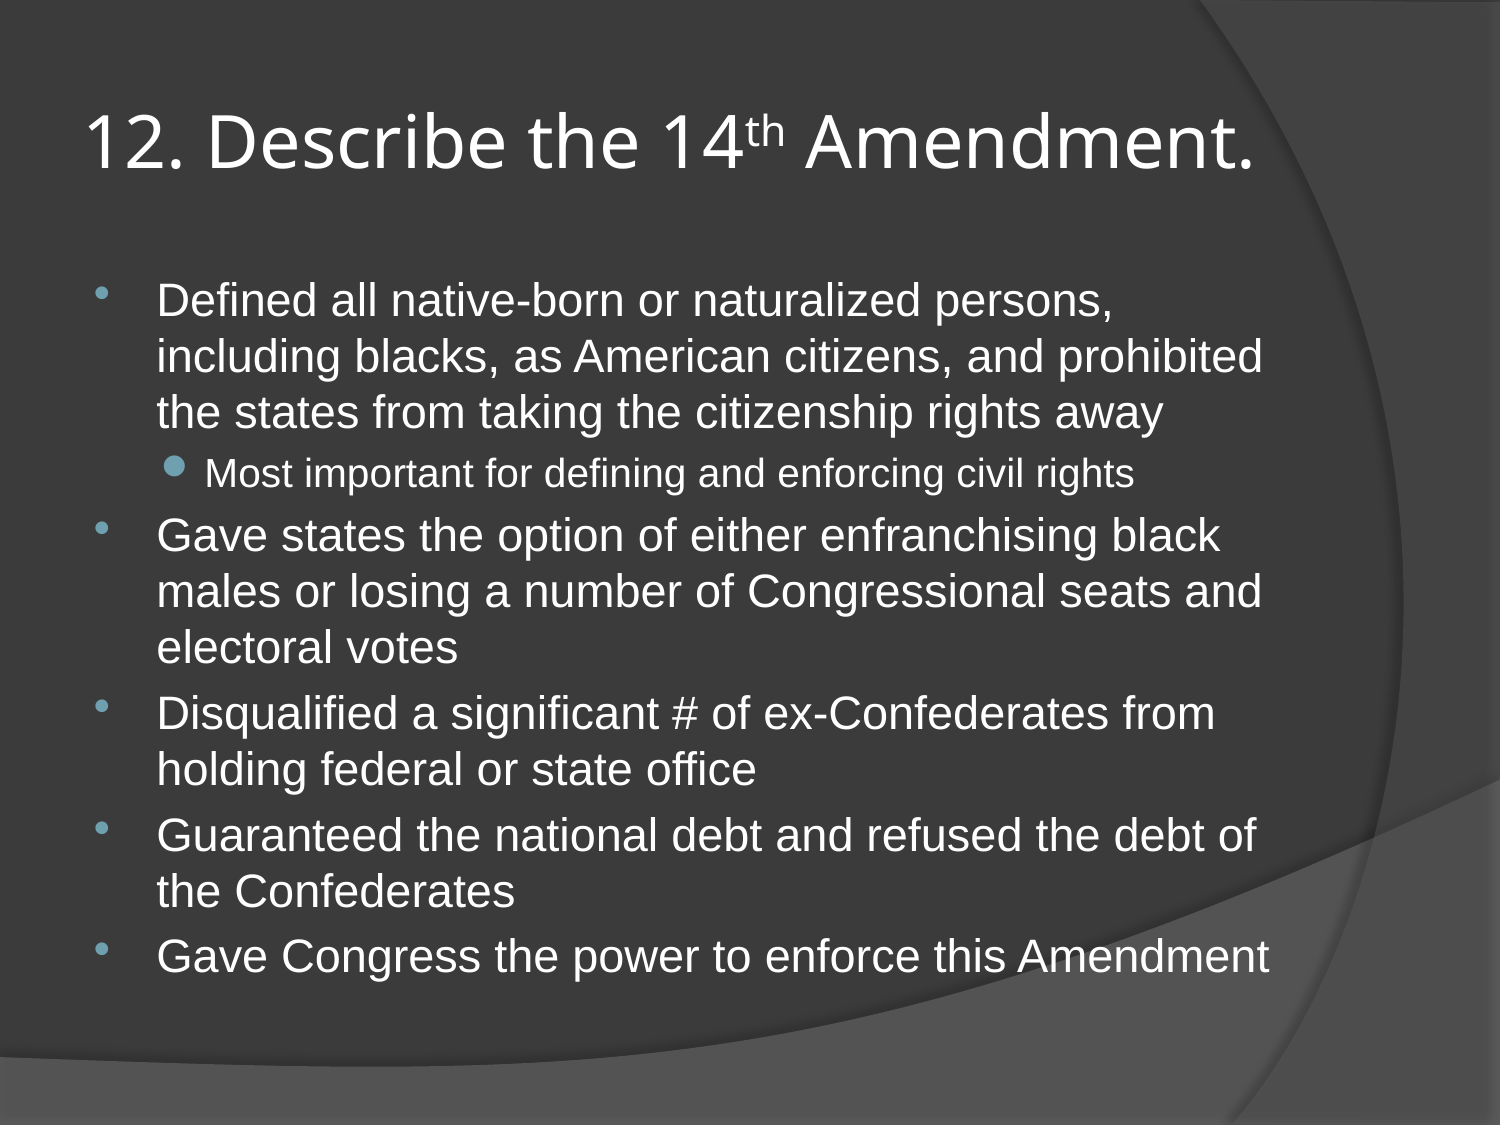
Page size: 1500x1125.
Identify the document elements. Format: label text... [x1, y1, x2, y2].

title 12. Describe the 14th Amendment. [75, 45, 1300, 233]
list Defined all native-born or naturalized persons, including blacks, as American citizens, and prohibited the states from taking the citizenship rights away Most important for defining and enforcing civil rights Gave states the option of either enfranchising black males or losing a number of Congressional seats and electoral votes Disqualified a significant # of ex-Confederates from holding federal or state office Guaranteed the national debt and refused the debt of the Confederates Gave Congress the power to enforce this Amendment [75, 262, 1300, 1005]
